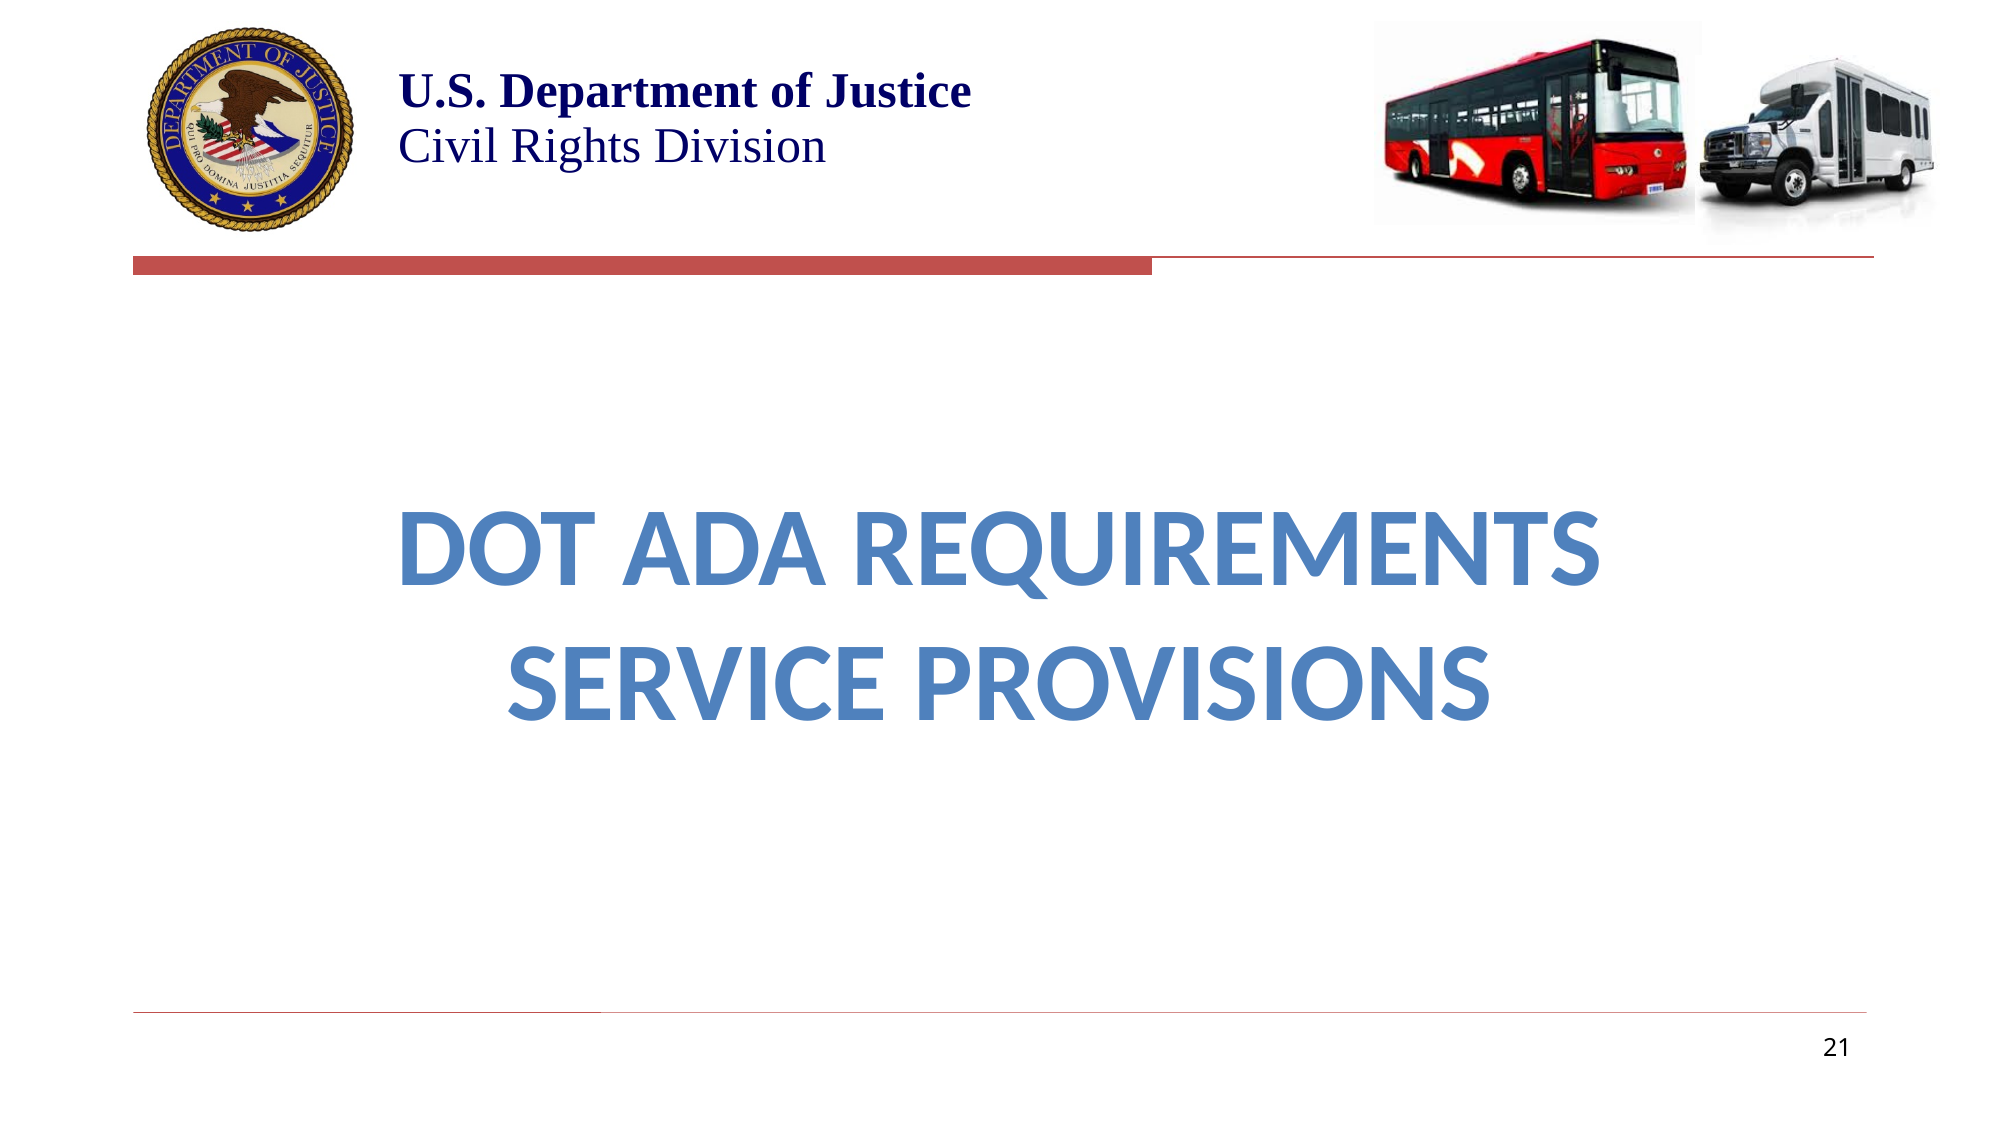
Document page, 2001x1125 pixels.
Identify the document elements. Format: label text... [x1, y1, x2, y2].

picture [1374, 21, 1940, 245]
title DOT ADA Requirements Service Provisions [312, 624, 1688, 751]
slide_number 21 [1433, 1024, 1867, 1103]
picture [137, 21, 363, 238]
